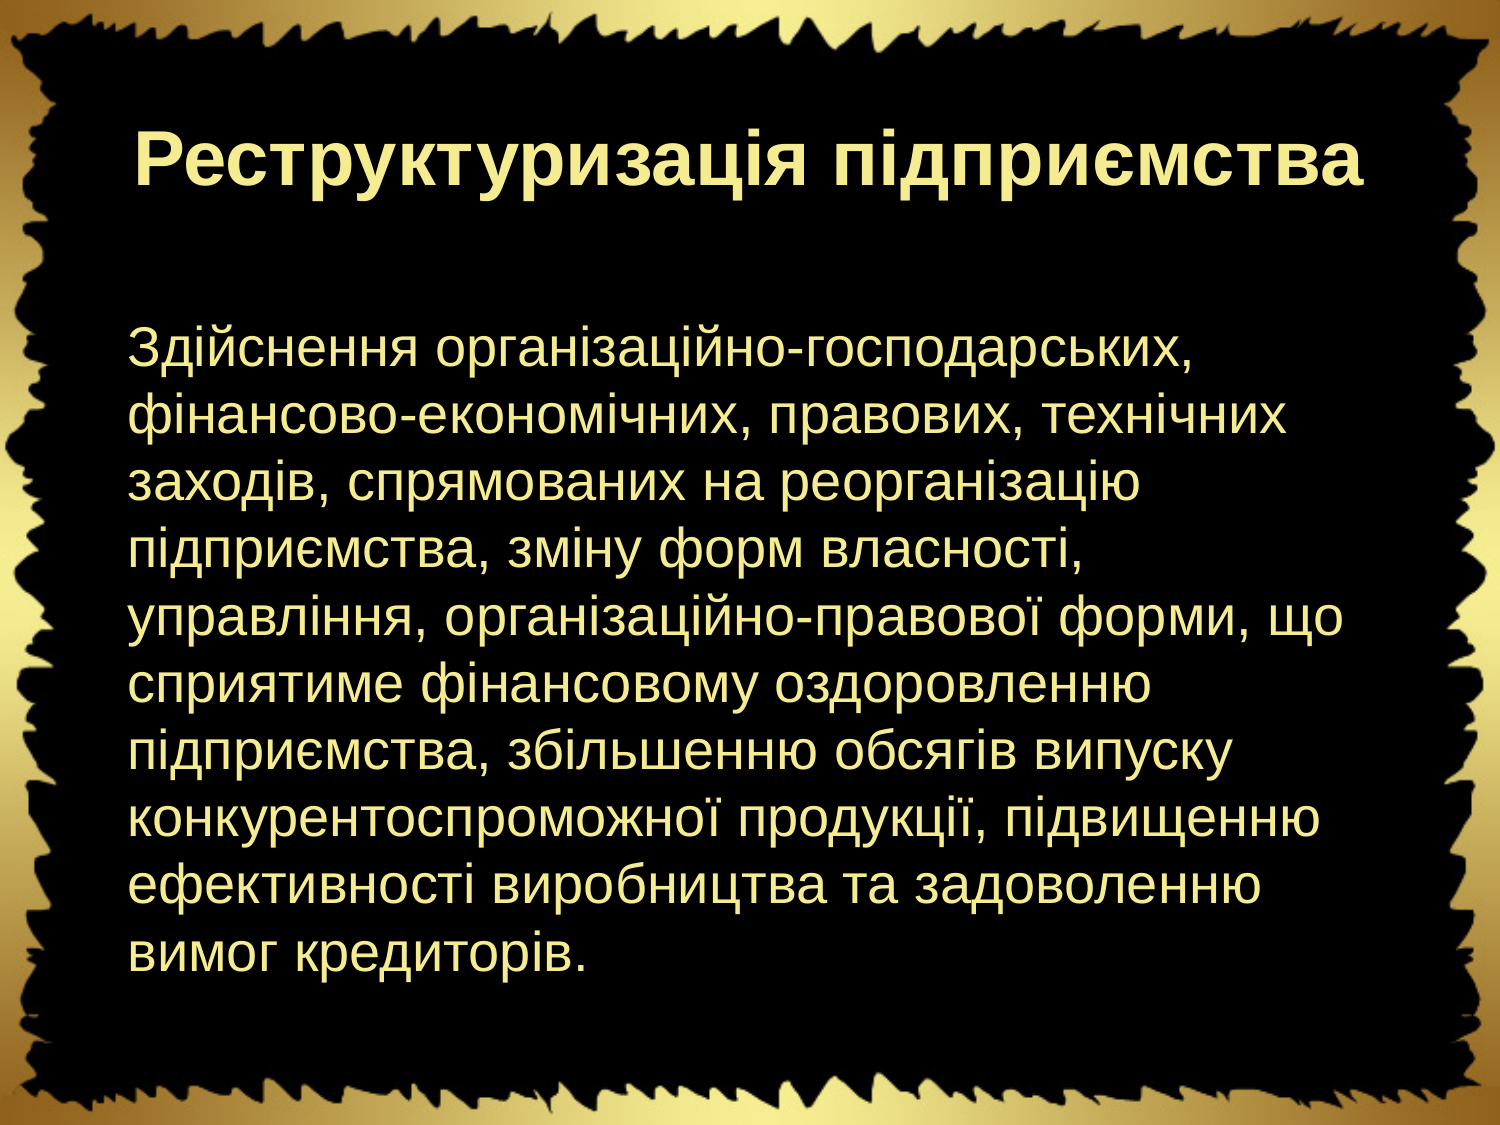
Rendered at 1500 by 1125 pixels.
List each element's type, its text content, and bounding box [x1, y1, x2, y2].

list Здійснення організаційно-господарських, фінансово-економічних, правових, технічних заходів, спрямованих на реорганізацію підприємства, зміну форм власності, управління, організаційно-правової форми, що сприятиме фінансовому оздоровленню підприємства, збільшенню обсягів випуску конкурентоспроможної продукції, підвищенню ефективності виробництва та задоволенню вимог кредиторів. [112, 302, 1388, 1000]
title Реструктуризація підприємства [112, 66, 1388, 242]
picture [0, 0, 1500, 1125]
